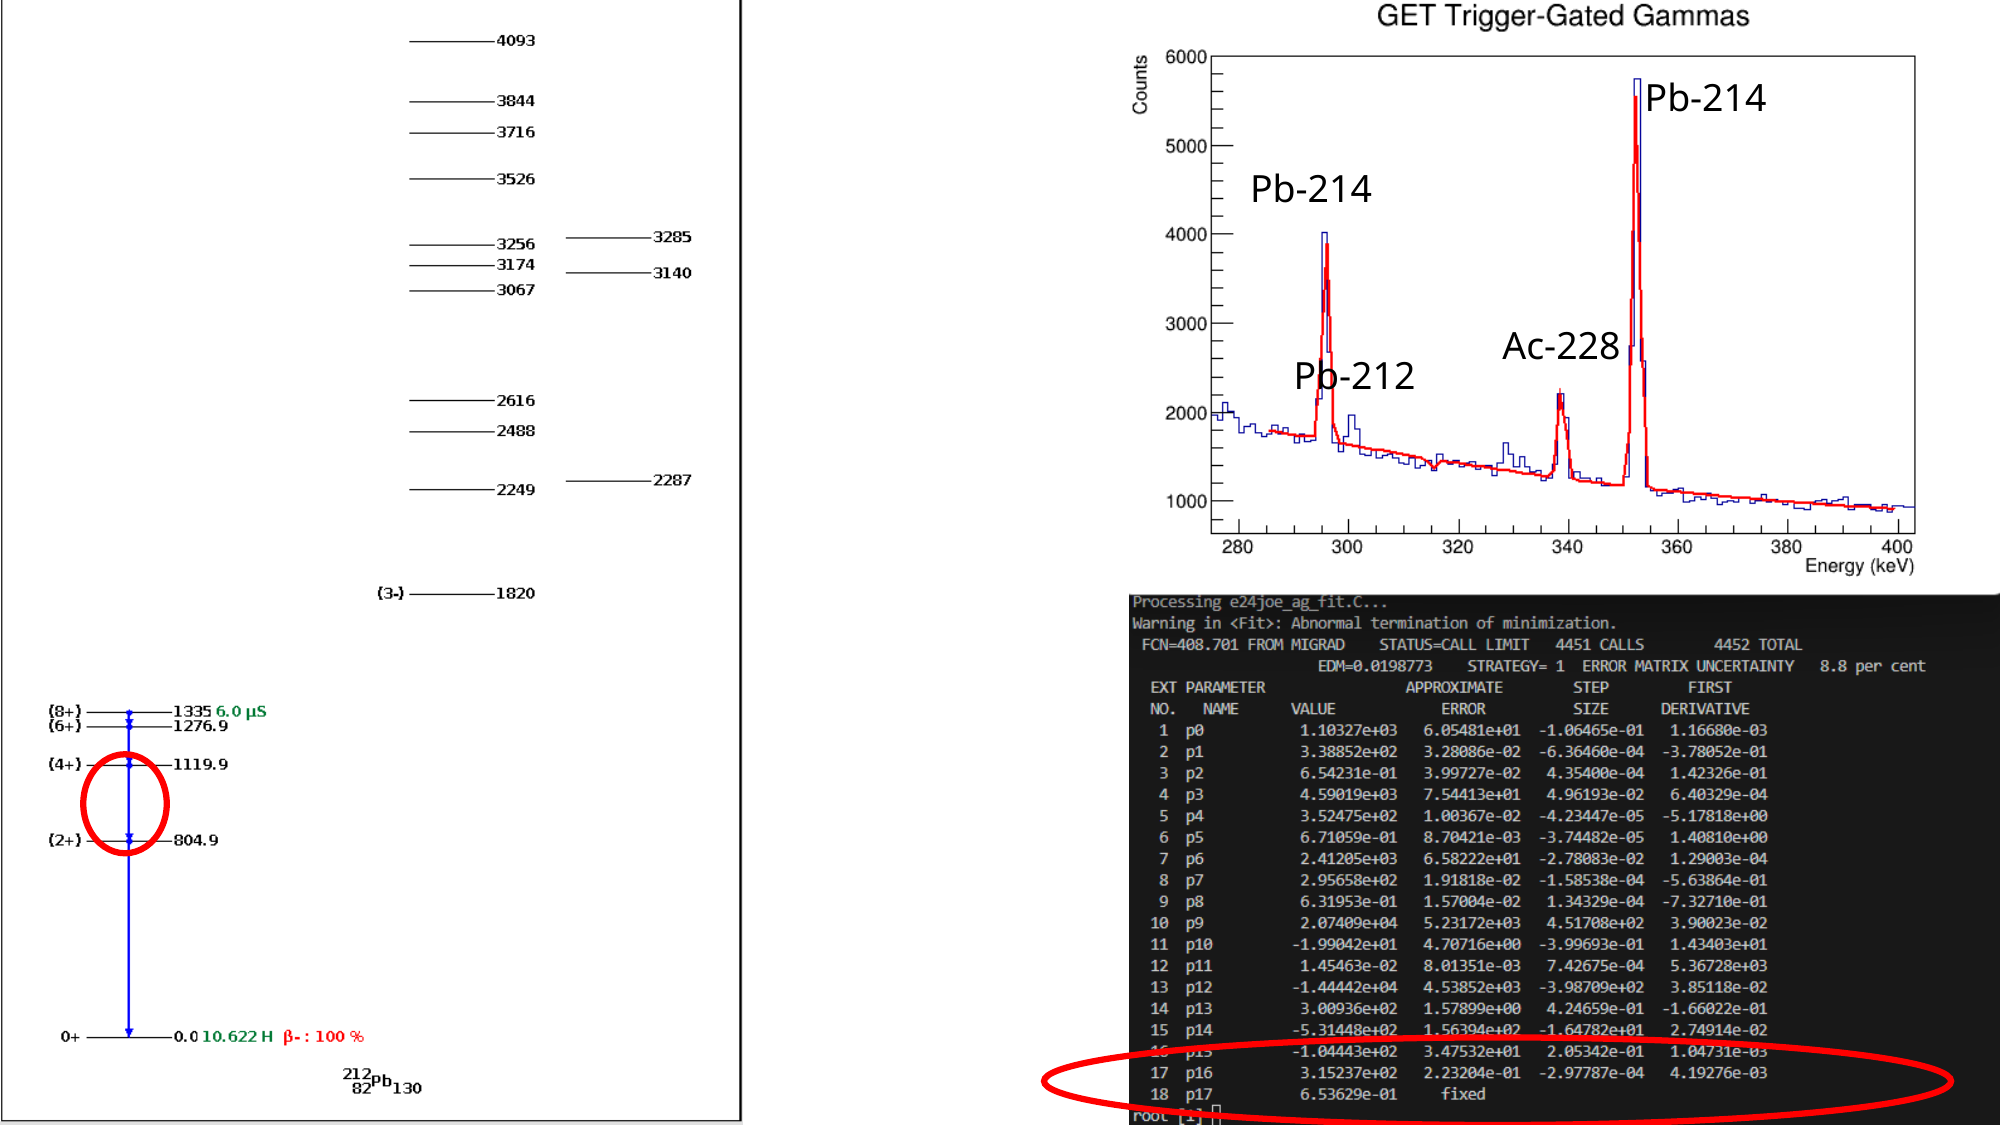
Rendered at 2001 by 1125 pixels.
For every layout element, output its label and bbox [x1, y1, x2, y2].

picture [1128, 0, 2000, 1125]
text_box [1042, 1054, 1128, 1109]
picture [0, 0, 743, 1125]
